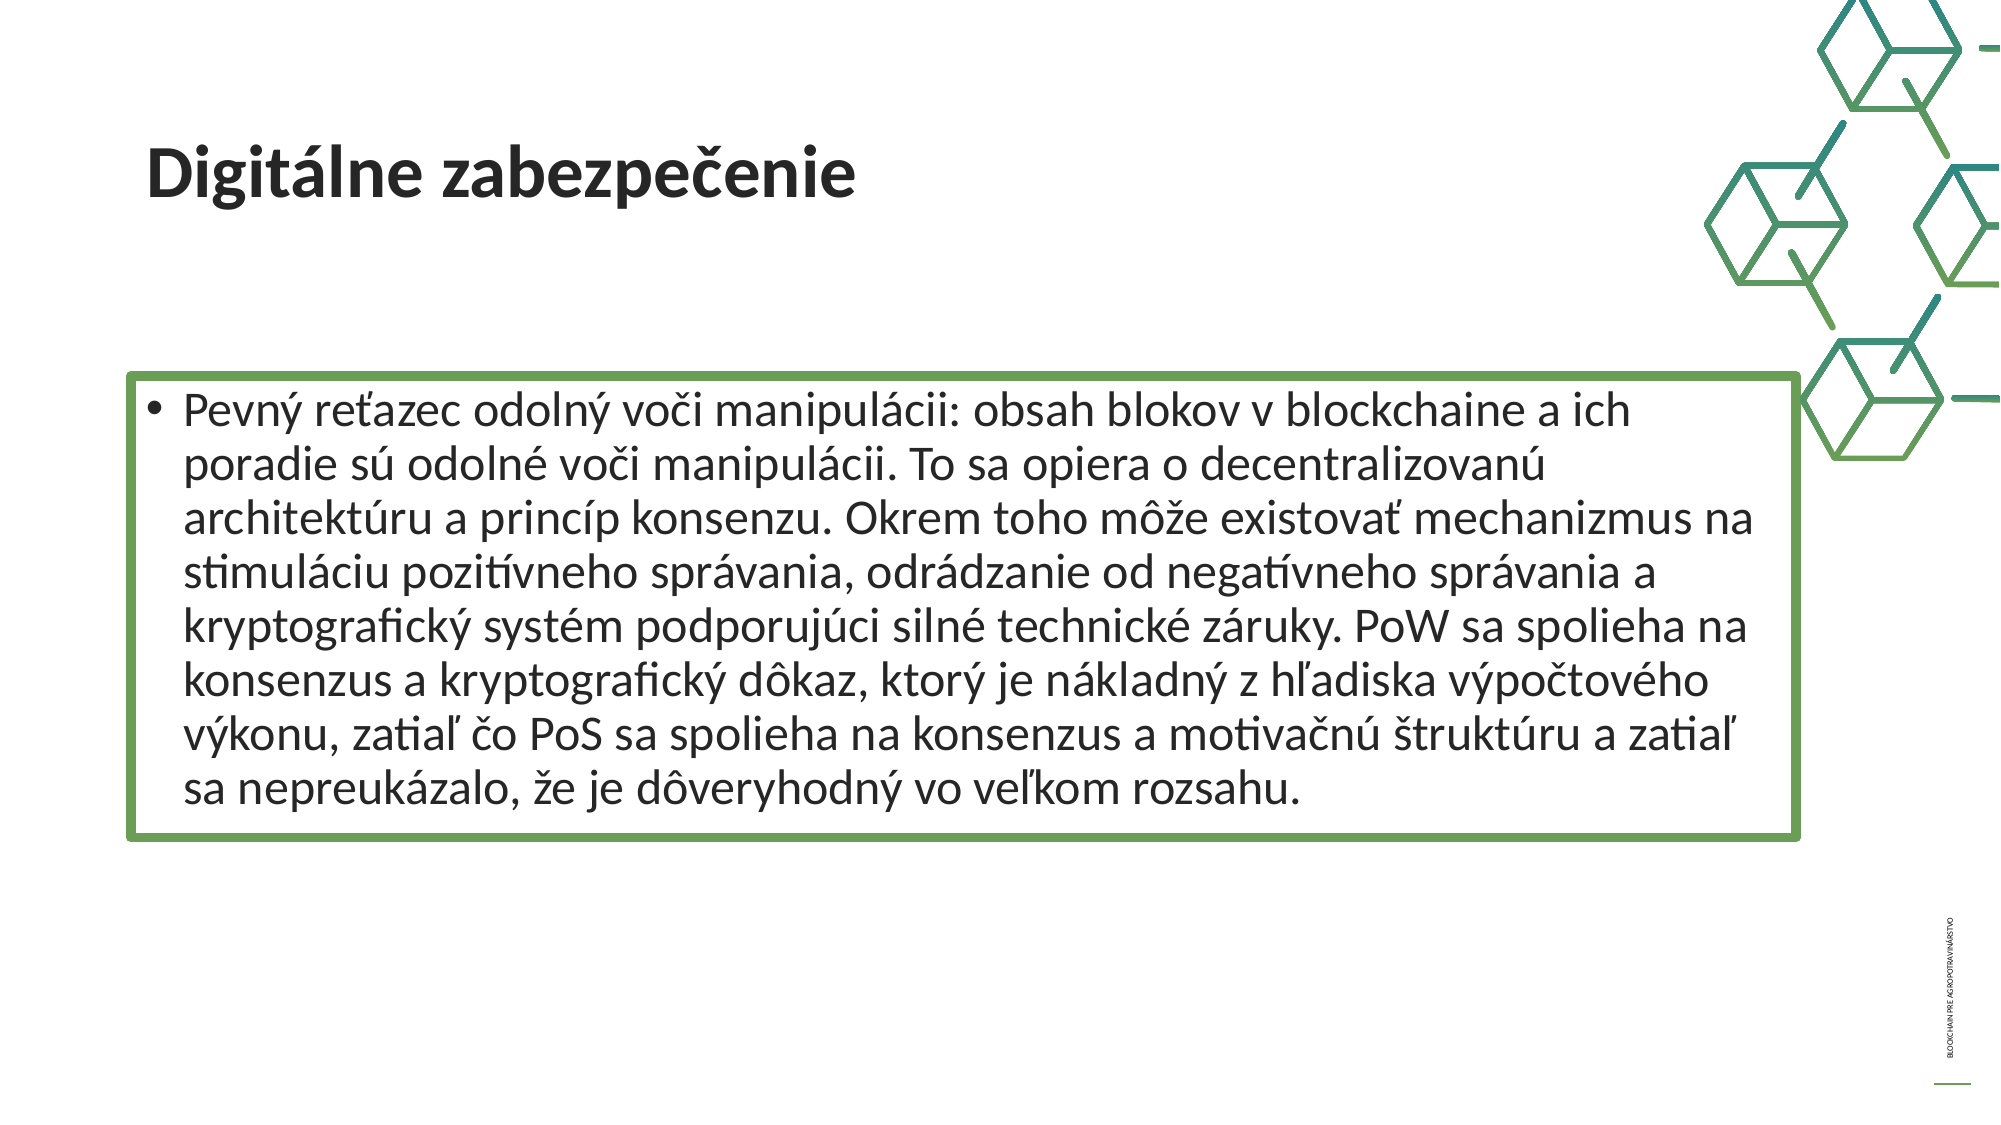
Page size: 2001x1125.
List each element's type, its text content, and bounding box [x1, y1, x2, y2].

list Pevný reťazec odolný voči manipulácii: obsah blokov v blockchaine a ich poradie sú odolné voči manipulácii. To sa opiera o decentralizovanú architektúru a princíp konsenzu. Okrem toho môže existovať mechanizmus na stimuláciu pozitívneho správania, odrádzanie od negatívneho správania a kryptografický systém podporujúci silné technické záruky. PoW sa spolieha na konsenzus a kryptografický dôkaz, ktorý je nákladný z hľadiska výpočtového výkonu, zatiaľ čo PoS sa spolieha na konsenzus a motivačnú štruktúru a zatiaľ sa nepreukázalo, že je dôveryhodný vo veľkom rozsahu. [130, 375, 1796, 838]
list Digitálne zabezpečenie [130, 124, 1698, 257]
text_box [1703, 0, 2000, 462]
